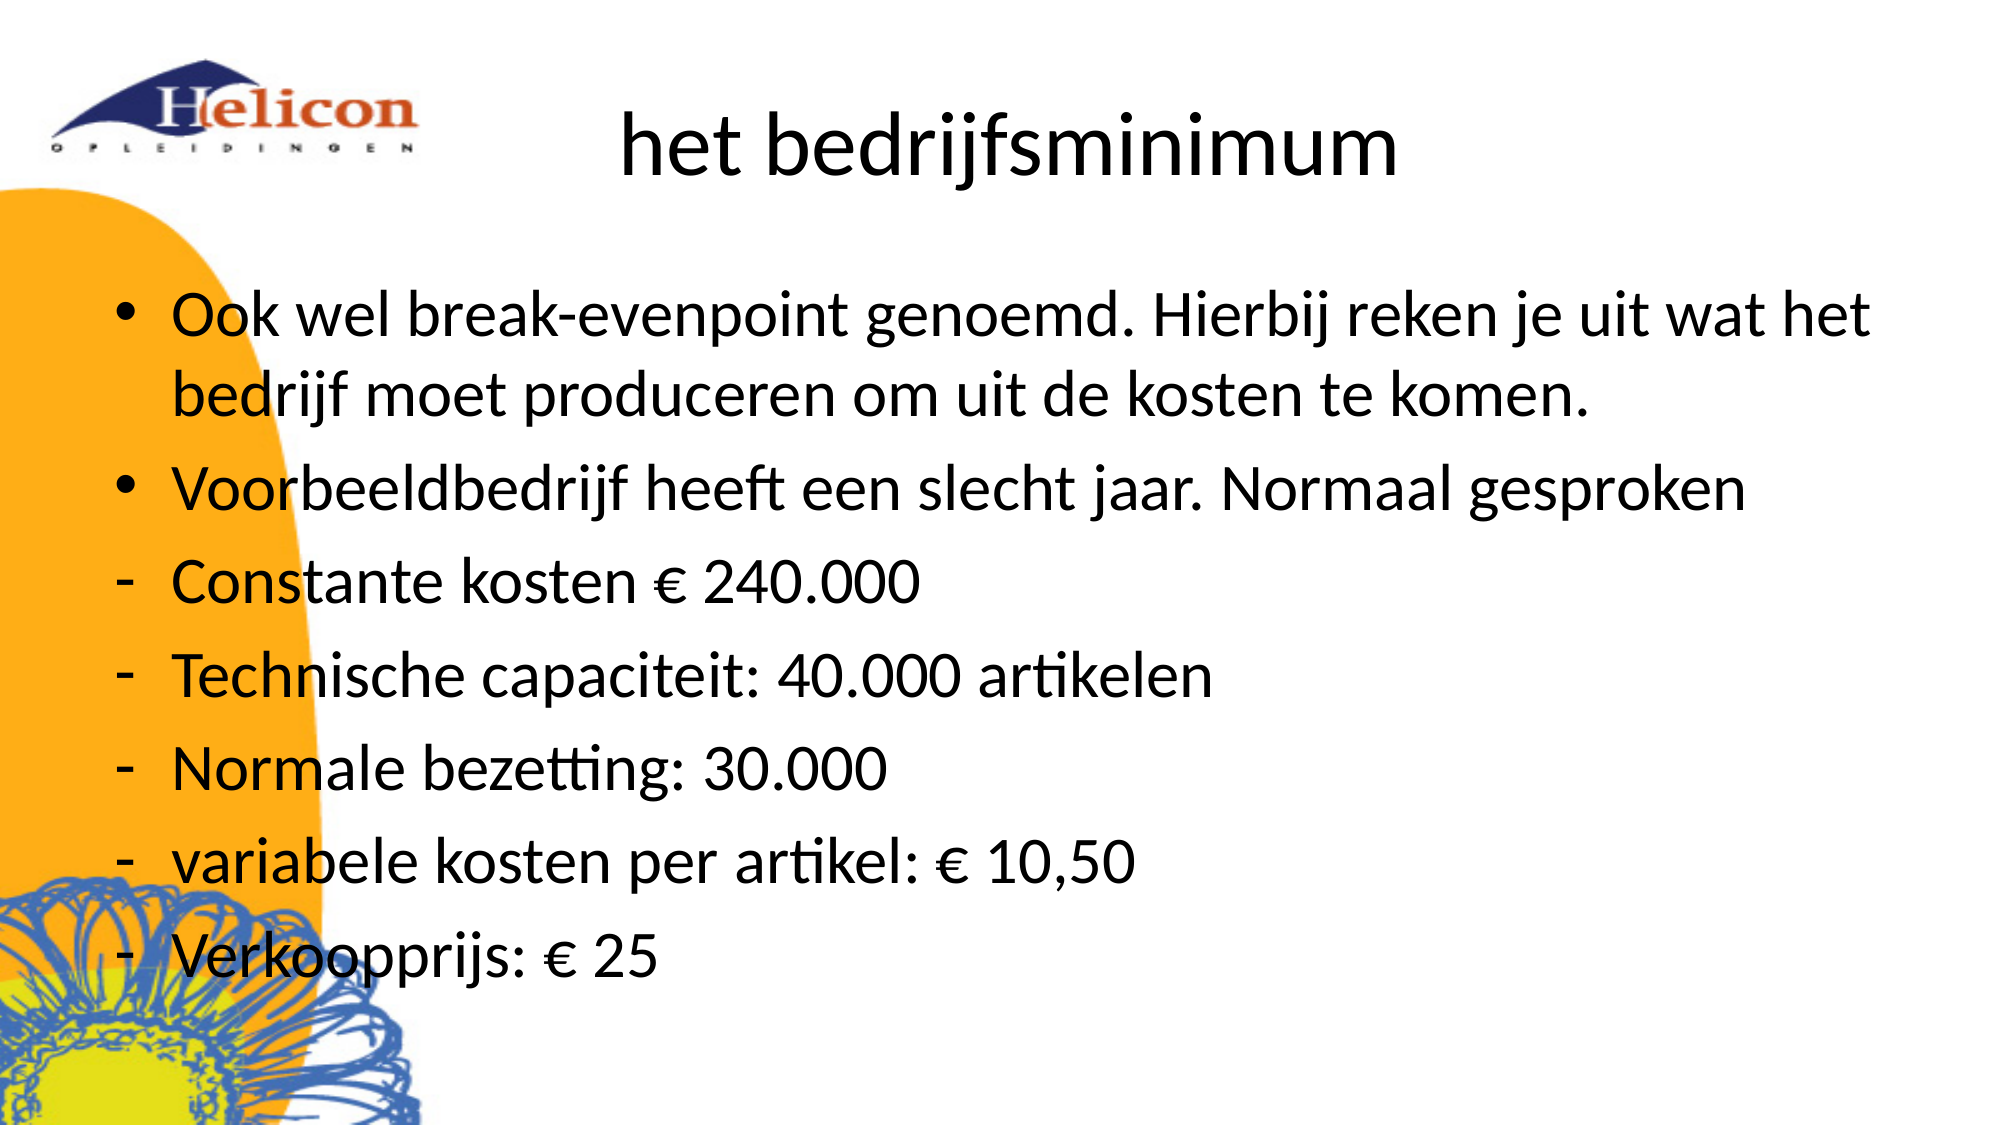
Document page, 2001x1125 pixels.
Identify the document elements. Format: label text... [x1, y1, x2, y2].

picture [0, 0, 2001, 1125]
title het bedrijfsminimum [99, 45, 1900, 233]
list Ook wel break-evenpoint genoemd. Hierbij reken je uit wat het bedrijf moet produceren om uit de kosten te komen. Voorbeeldbedrijf heeft een slecht jaar. Normaal gesproken Constante kosten € 240.000 Technische capaciteit: 40.000 artikelen Normale bezetting: 30.000 variabele kosten per artikel: € 10,50 Verkoopprijs: € 25 [99, 262, 1900, 1005]
